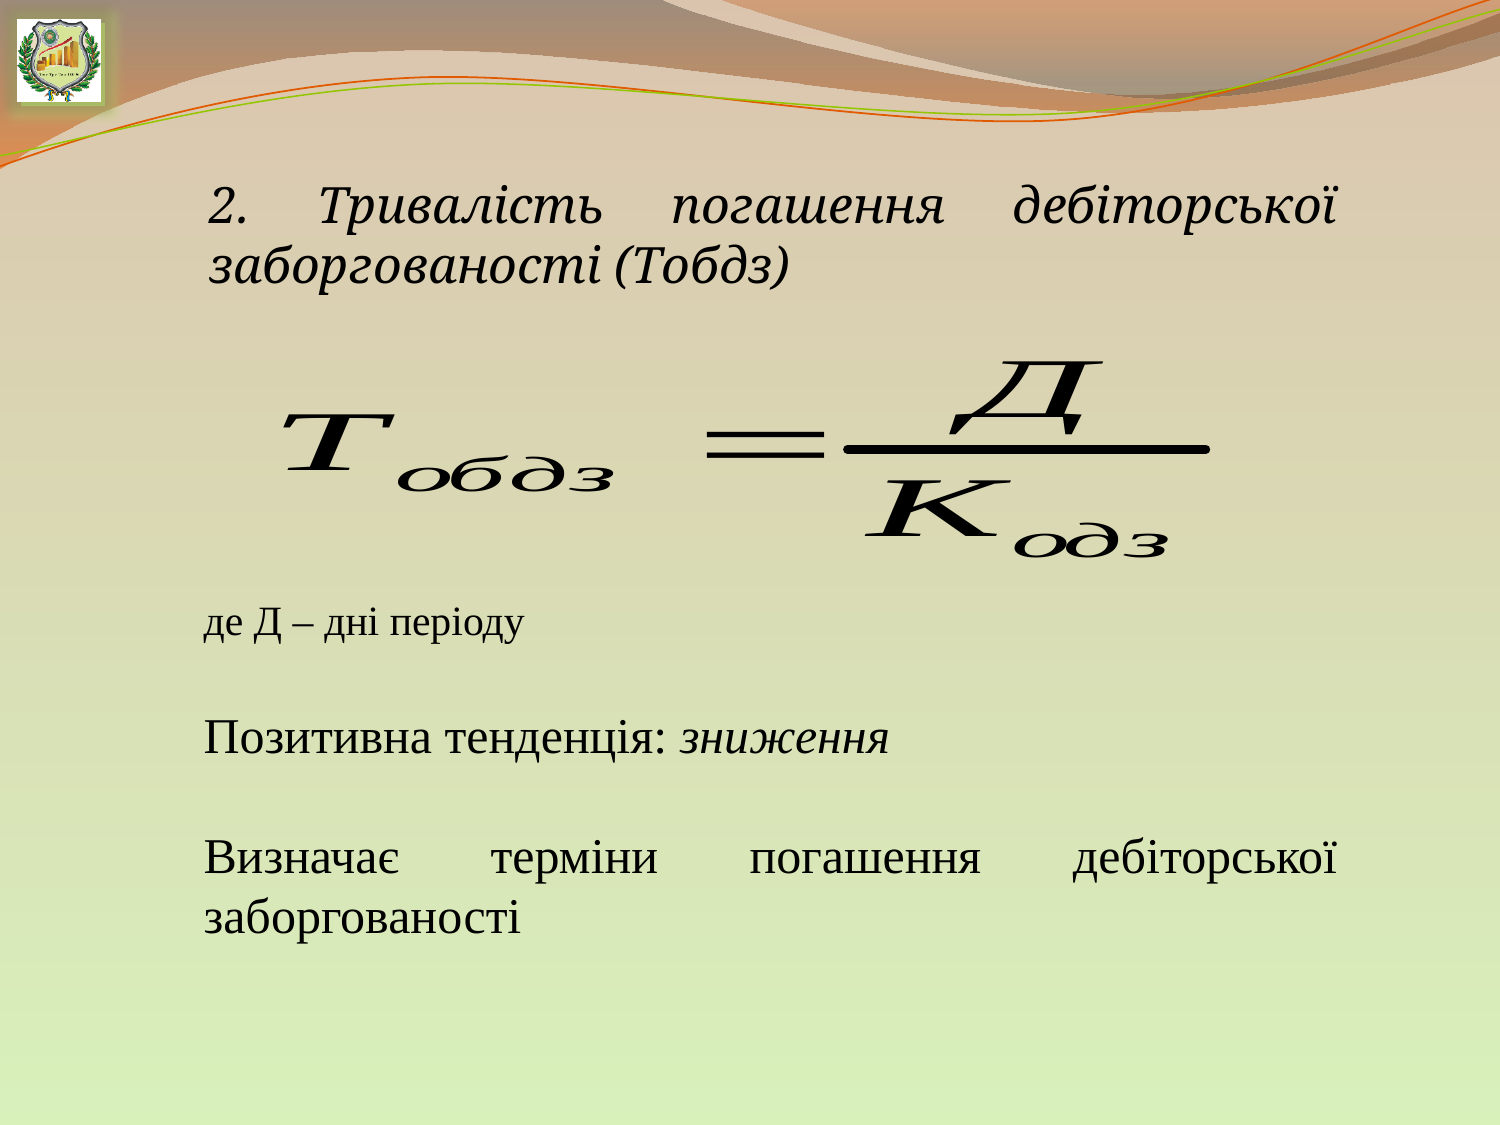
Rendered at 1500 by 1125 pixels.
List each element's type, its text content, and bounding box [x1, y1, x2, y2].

text_box 2. Тривалість погашення дебіторської заборгованості (Тобдз) [194, 166, 1353, 301]
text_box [251, 335, 1249, 578]
picture [17, 18, 101, 102]
text_box де Д – дні періоду Позитивна тенденція: зниження Визначає терміни погашення дебіторської заборгованості [188, 586, 1353, 951]
